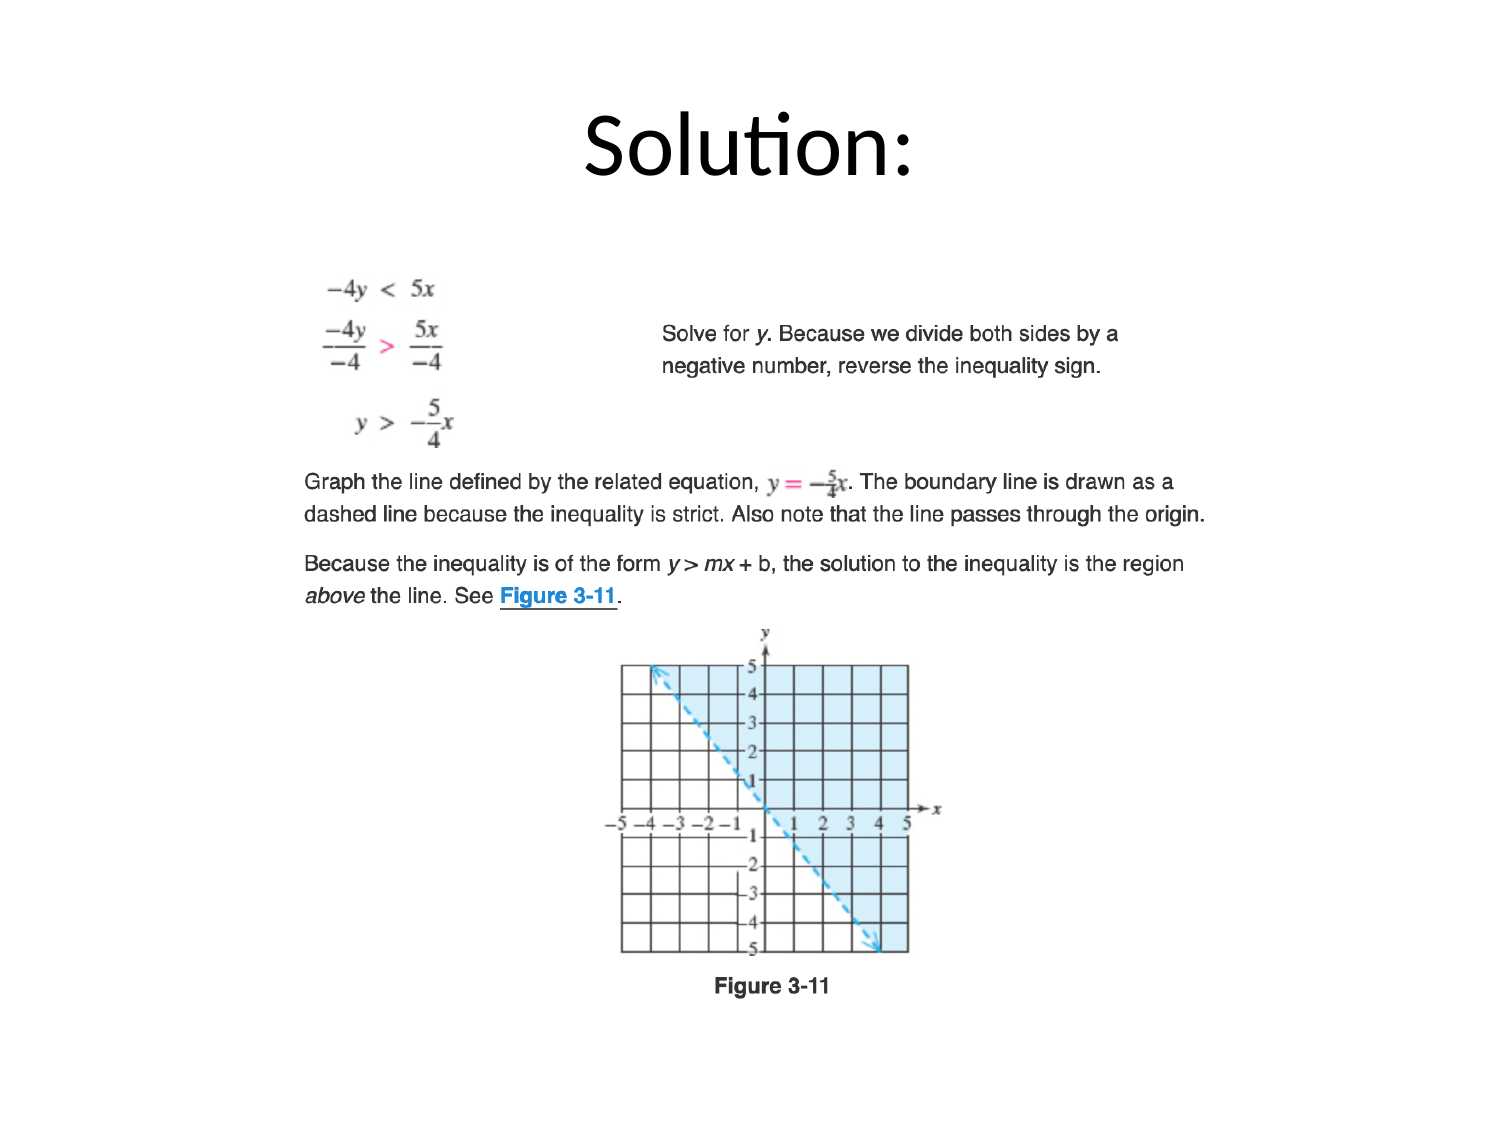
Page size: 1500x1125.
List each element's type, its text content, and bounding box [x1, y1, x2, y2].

title Solution: [75, 45, 1425, 233]
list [74, 262, 1426, 1006]
